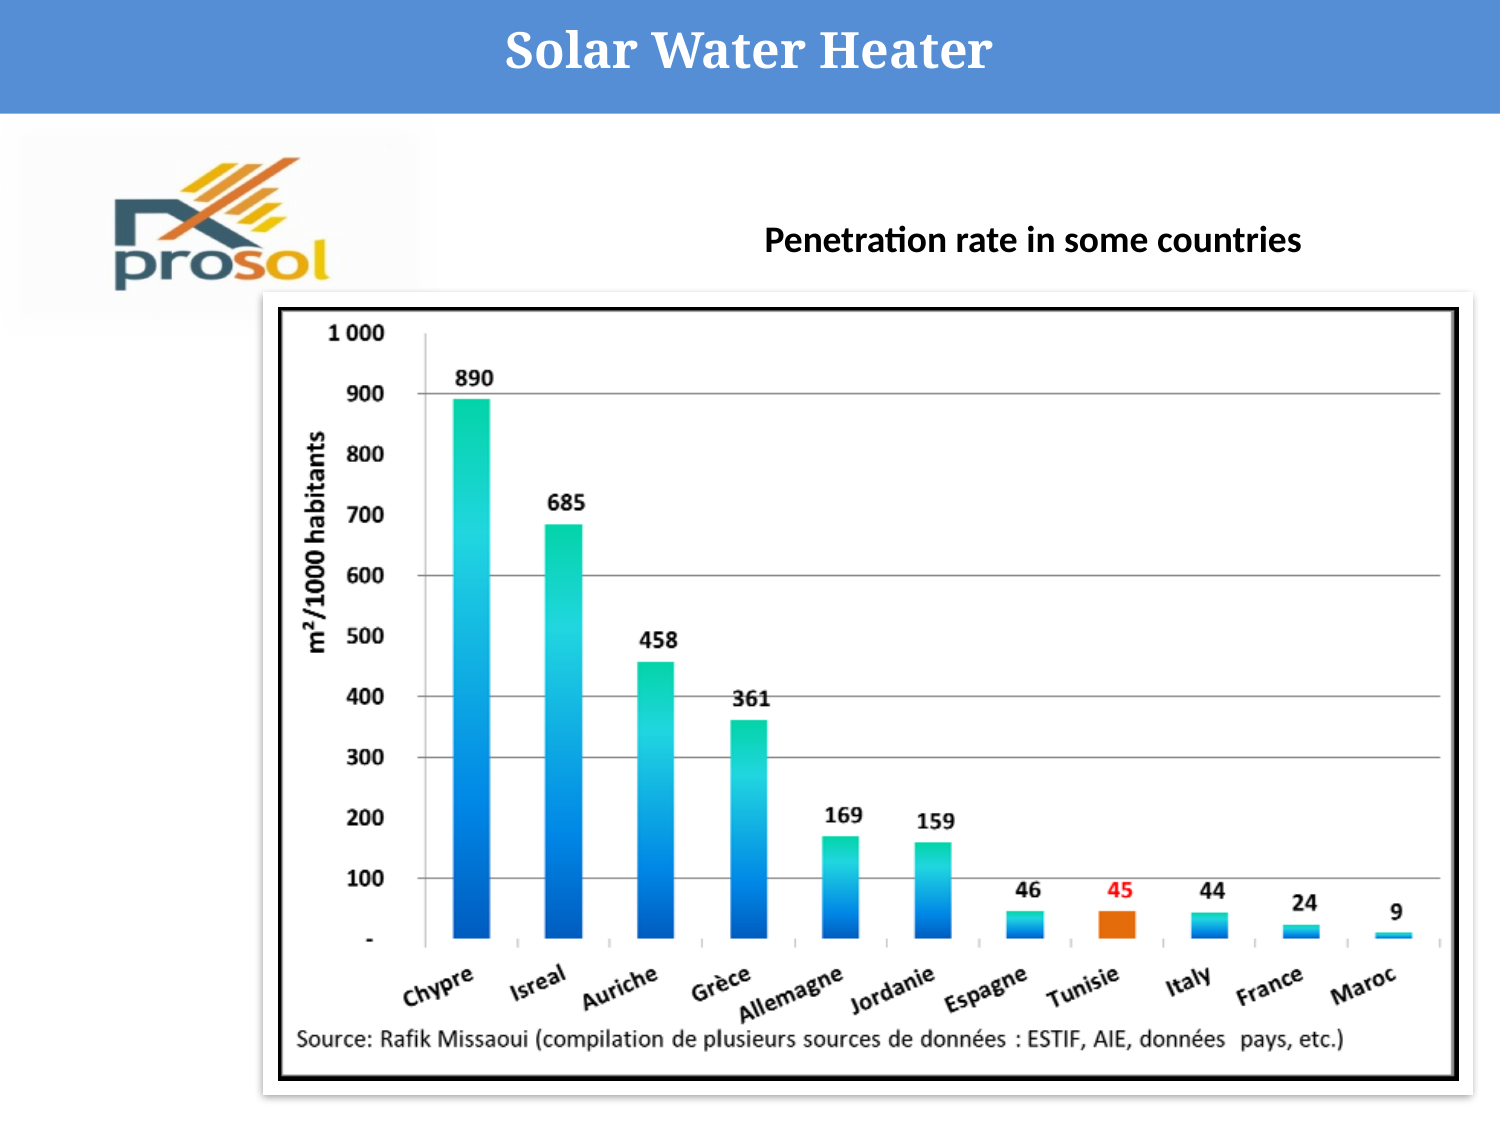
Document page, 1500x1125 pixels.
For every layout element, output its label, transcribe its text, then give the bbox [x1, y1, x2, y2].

picture [0, 113, 1459, 1081]
text_box Penetration rate in some countries [690, 208, 1376, 268]
title Solar Water Heater [0, 0, 1500, 114]
